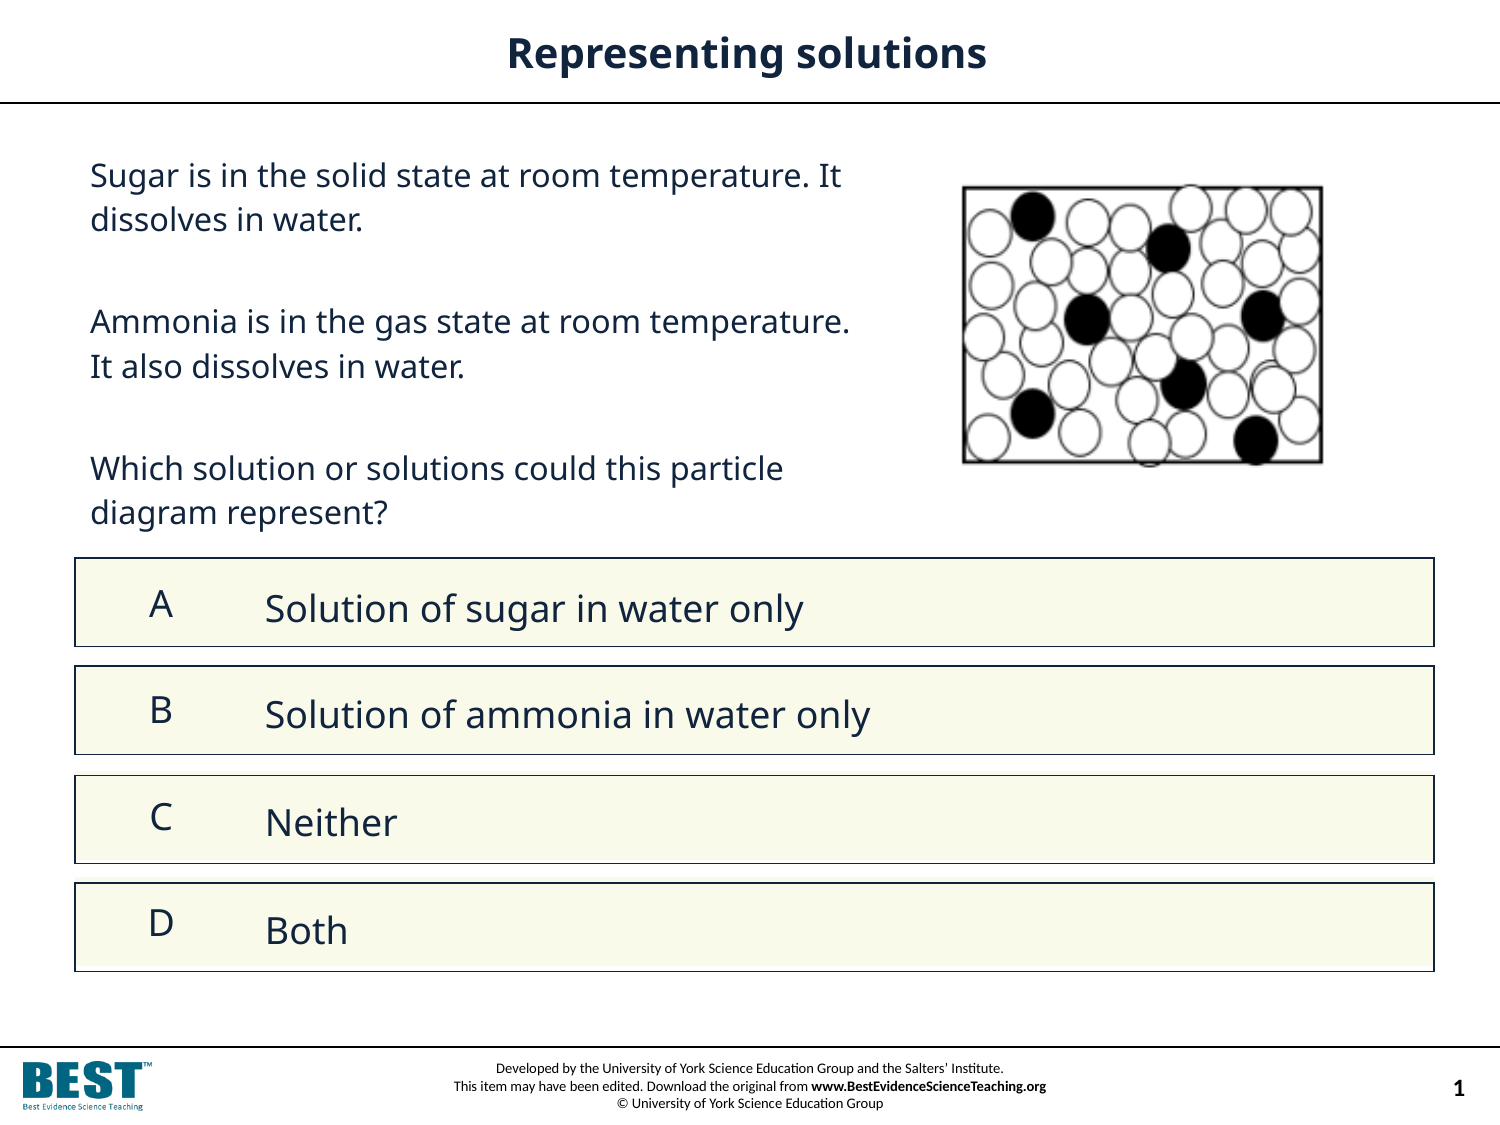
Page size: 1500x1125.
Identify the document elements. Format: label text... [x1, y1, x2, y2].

slide_number 1 [1130, 1061, 1481, 1111]
list Sugar is in the solid state at room temperature. It dissolves in water. Ammonia is in the gas state at room temperature. It also dissolves in water. Which solution or solutions could this particle diagram represent? [75, 141, 887, 541]
list Solution of sugar in water only [249, 560, 1435, 649]
title Representing solutions [23, 4, 1471, 99]
list Neither [249, 773, 1435, 863]
picture [23, 1061, 152, 1111]
list Solution of ammonia in water only [249, 666, 1435, 755]
list Both [249, 882, 1435, 971]
picture [925, 141, 1403, 523]
